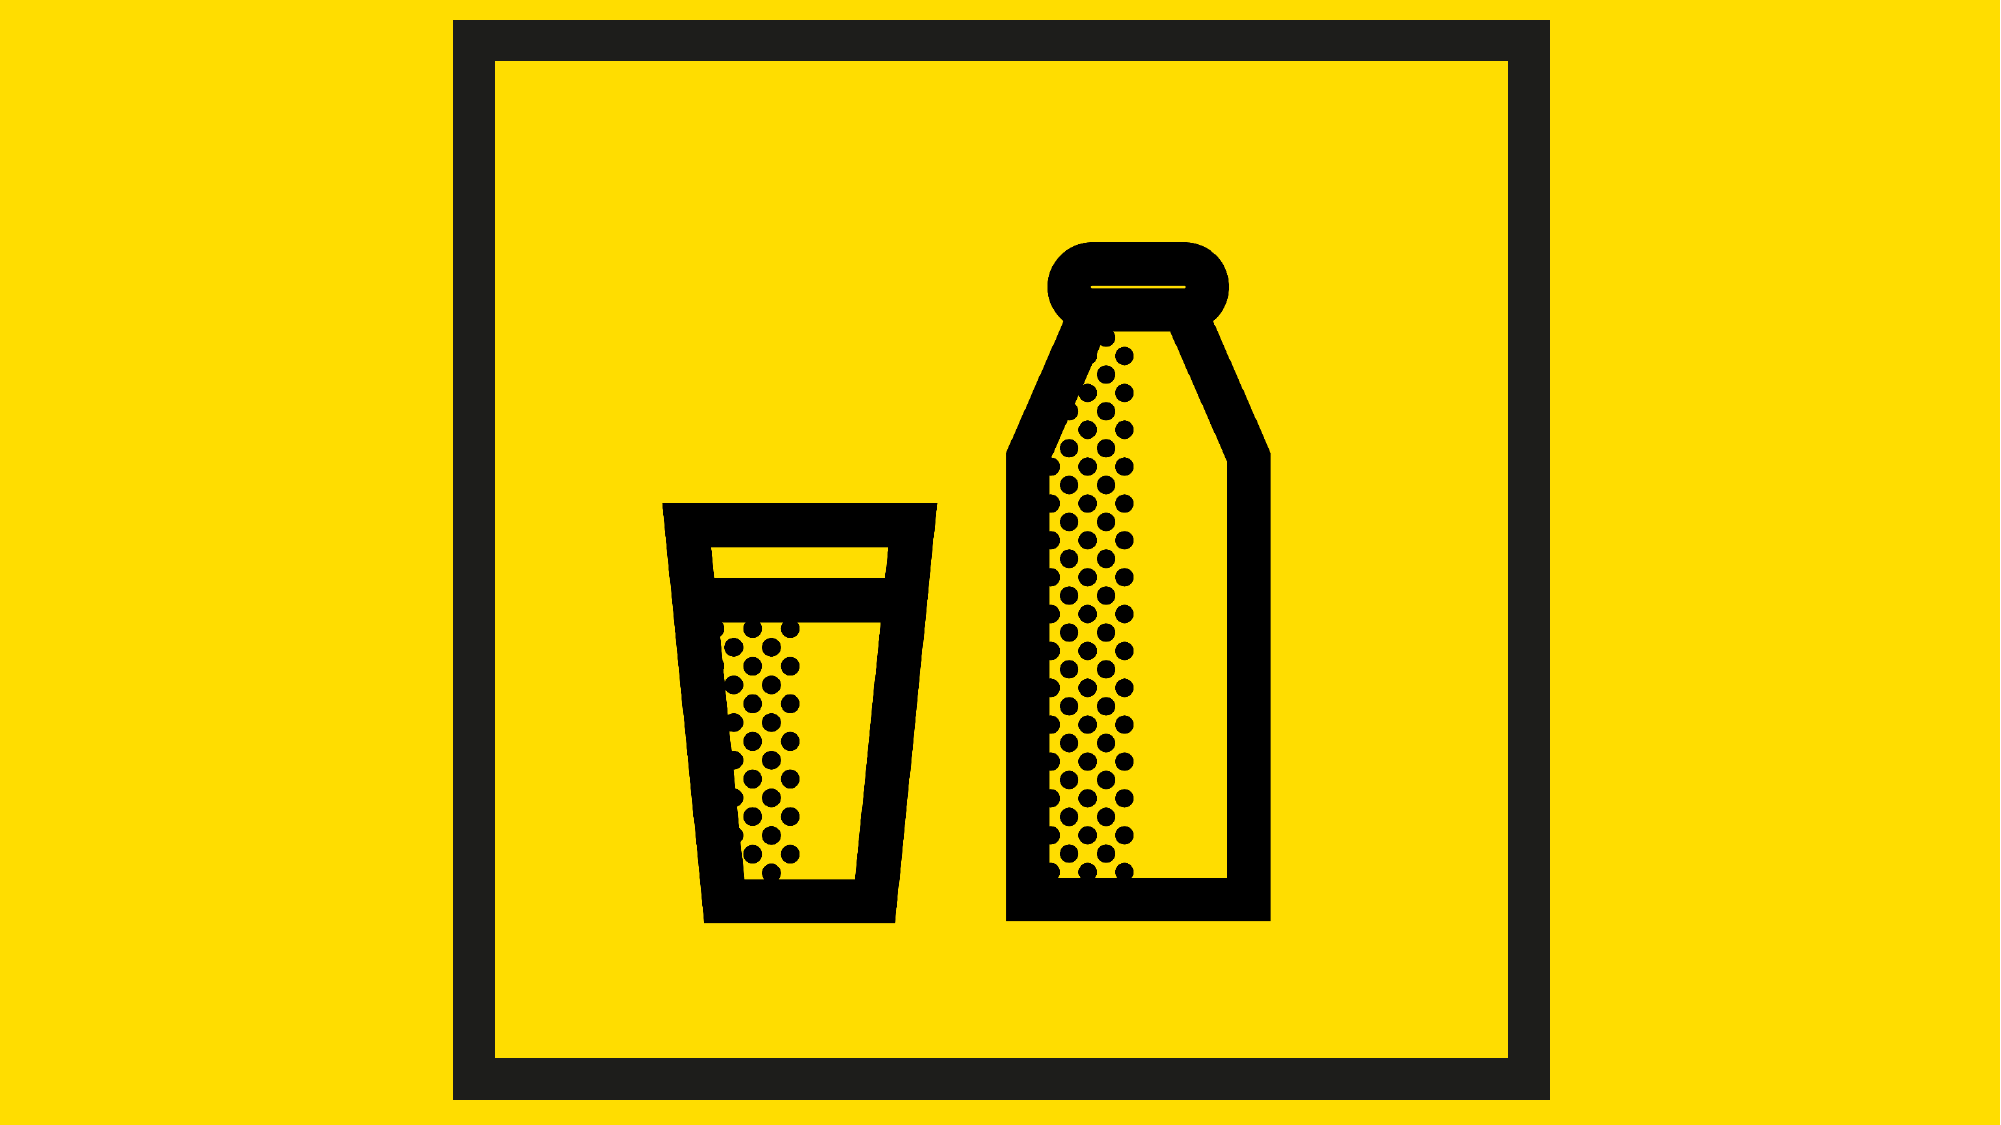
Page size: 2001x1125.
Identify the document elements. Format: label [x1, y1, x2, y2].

picture [623, 209, 1311, 951]
text_box [473, 40, 1530, 1080]
